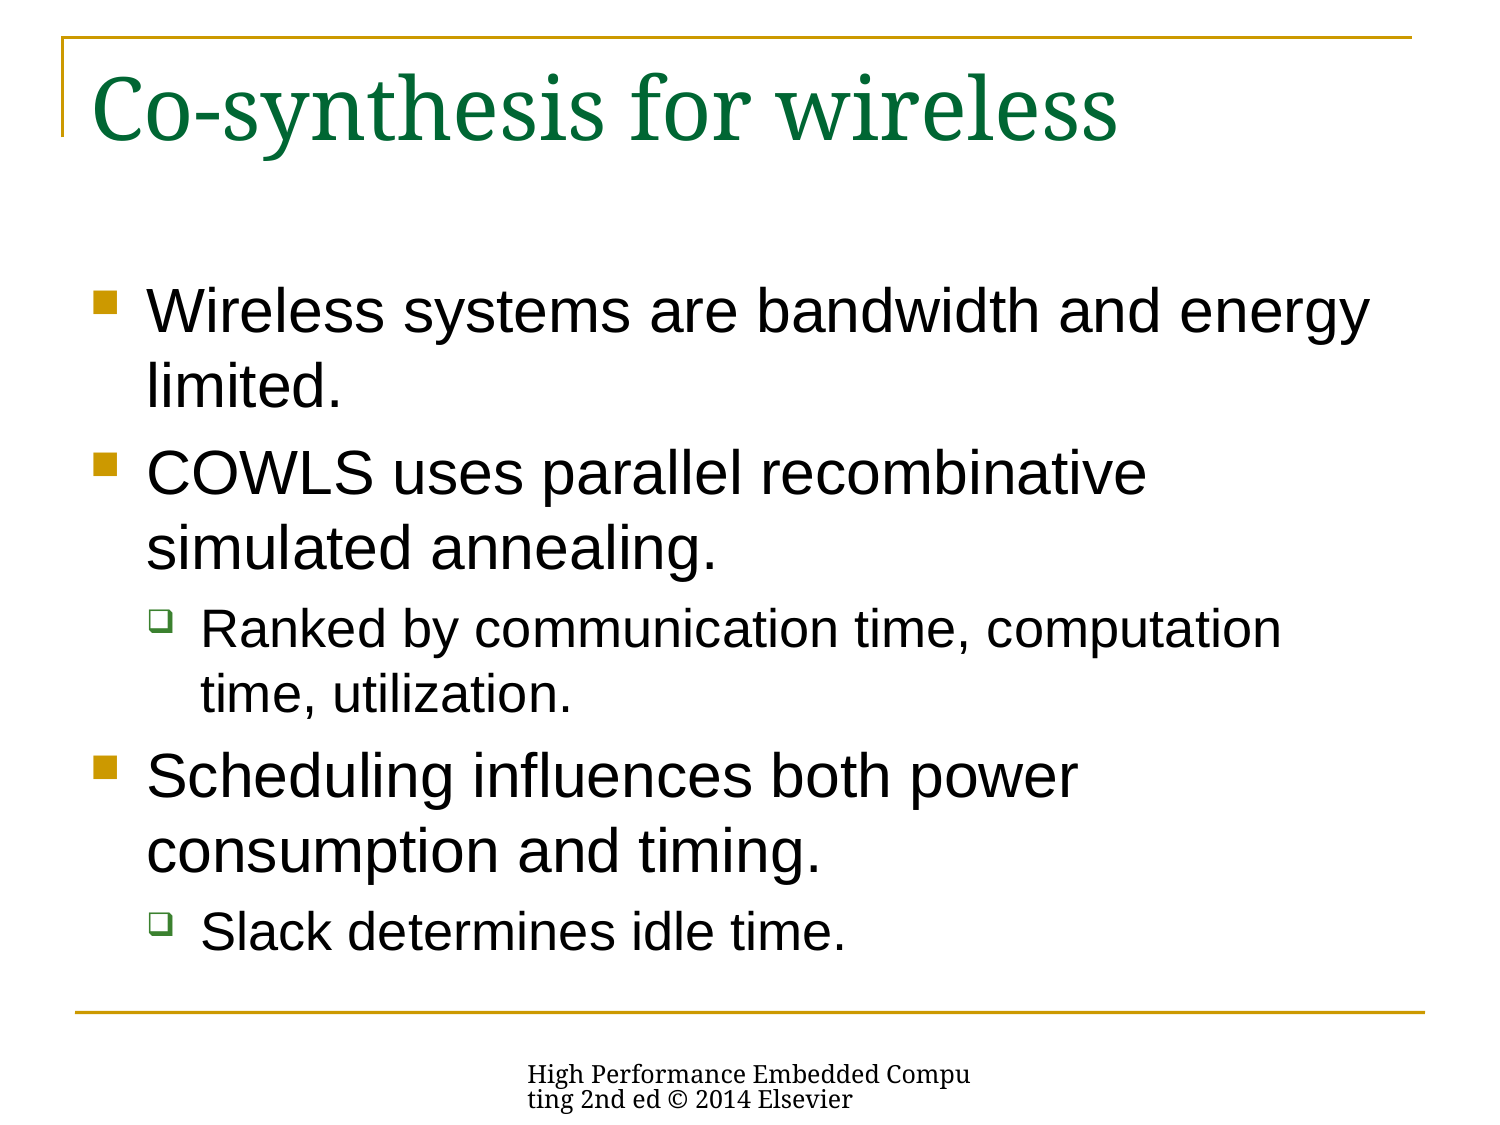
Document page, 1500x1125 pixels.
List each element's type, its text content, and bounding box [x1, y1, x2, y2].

list Wireless systems are bandwidth and energy limited. COWLS uses parallel recombinative simulated annealing. Ranked by communication time, computation time, utilization. Scheduling influences both power consumption and timing. Slack determines idle time. [75, 262, 1425, 1006]
footer High Performance Embedded Computing 2nd ed © 2014 Elsevier [512, 1025, 988, 1100]
title Co-synthesis for wireless [75, 45, 1425, 233]
